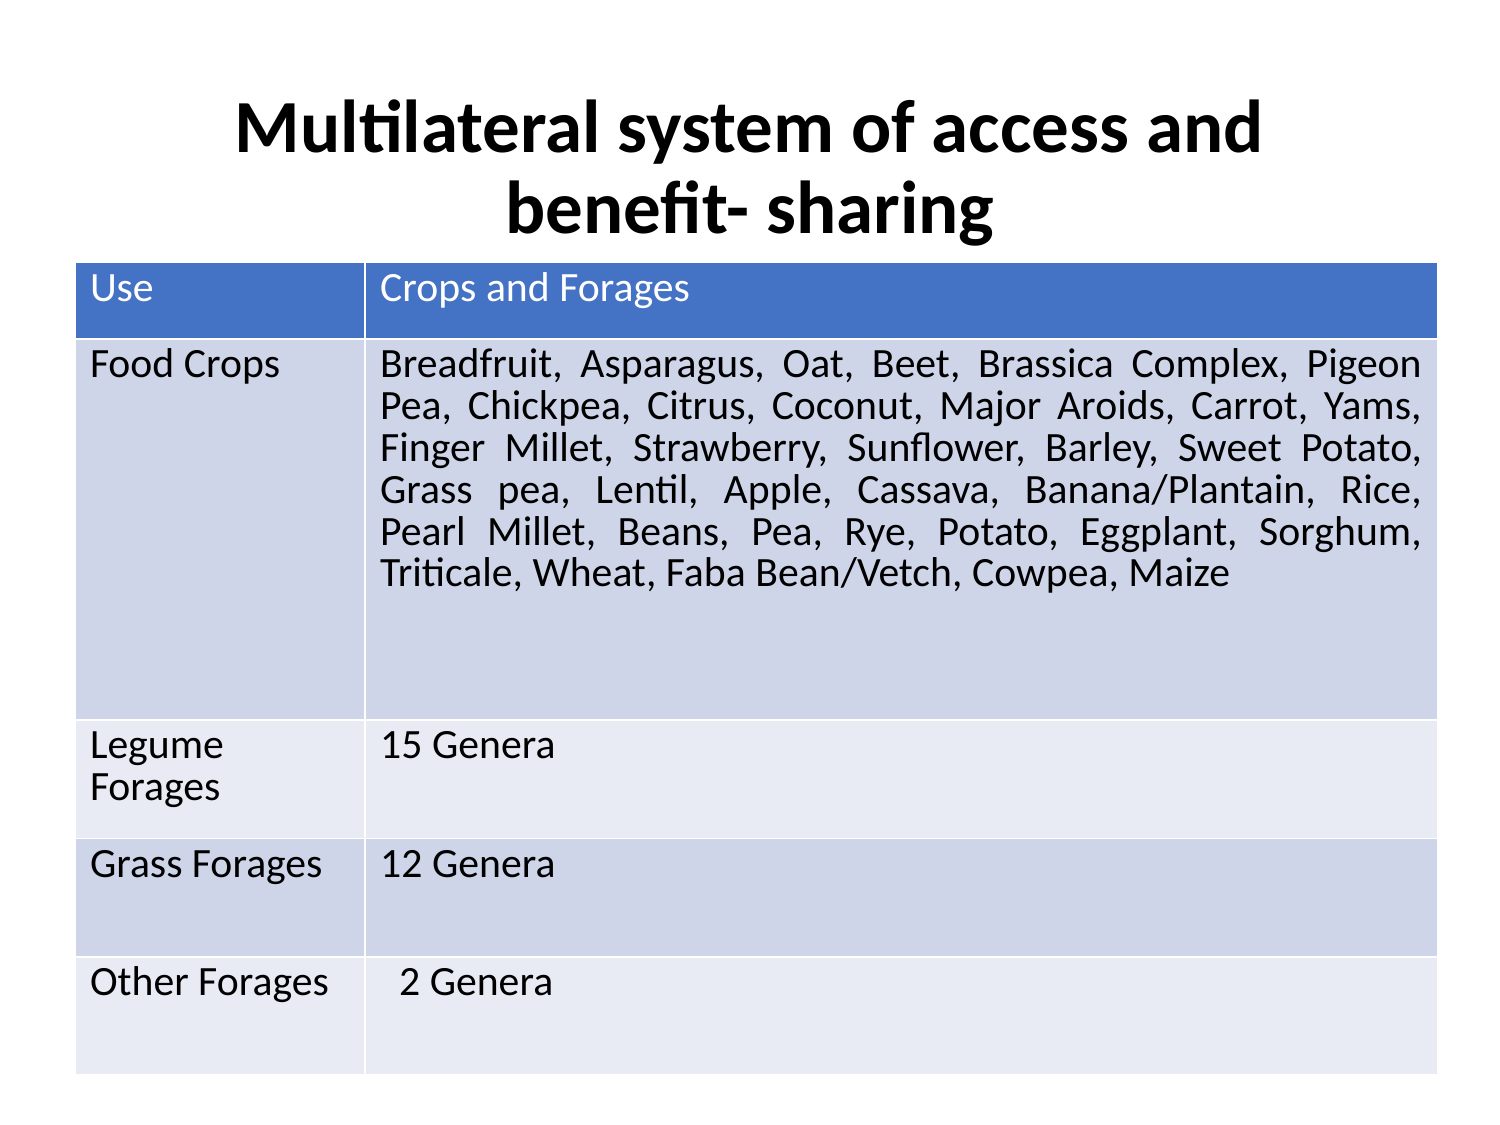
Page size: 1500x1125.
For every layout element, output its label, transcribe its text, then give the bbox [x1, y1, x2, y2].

table_cell Grass Forages [76, 839, 364, 956]
table_header Use [76, 263, 364, 338]
table_cell Breadfruit, Asparagus, Oat, Beet, Brassica Complex, Pigeon Pea, Chickpea, Citrus, Coconut, Major Aroids, Carrot, Yams, Finger Millet, Strawberry, Sunflower, Barley, Sweet Potato, Grass pea, Lentil, Apple, Cassava, Banana/Plantain, Rice, Pearl Millet, Beans, Pea, Rye, Potato, Eggplant, Sorghum, Triticale, Wheat, Faba Bean/Vetch, Cowpea, Maize [366, 340, 1437, 719]
table_cell 12 Genera [366, 839, 1437, 956]
table_cell Legume Forages [76, 721, 364, 838]
table_cell Other Forages [76, 958, 364, 1074]
table_header Crops and Forages [366, 263, 1437, 338]
table_cell Food Crops [76, 340, 364, 719]
table_cell 15 Genera [366, 721, 1437, 838]
title Multilateral system of access and benefit- sharing [103, 59, 1397, 262]
table_cell 2 Genera [366, 958, 1437, 1074]
